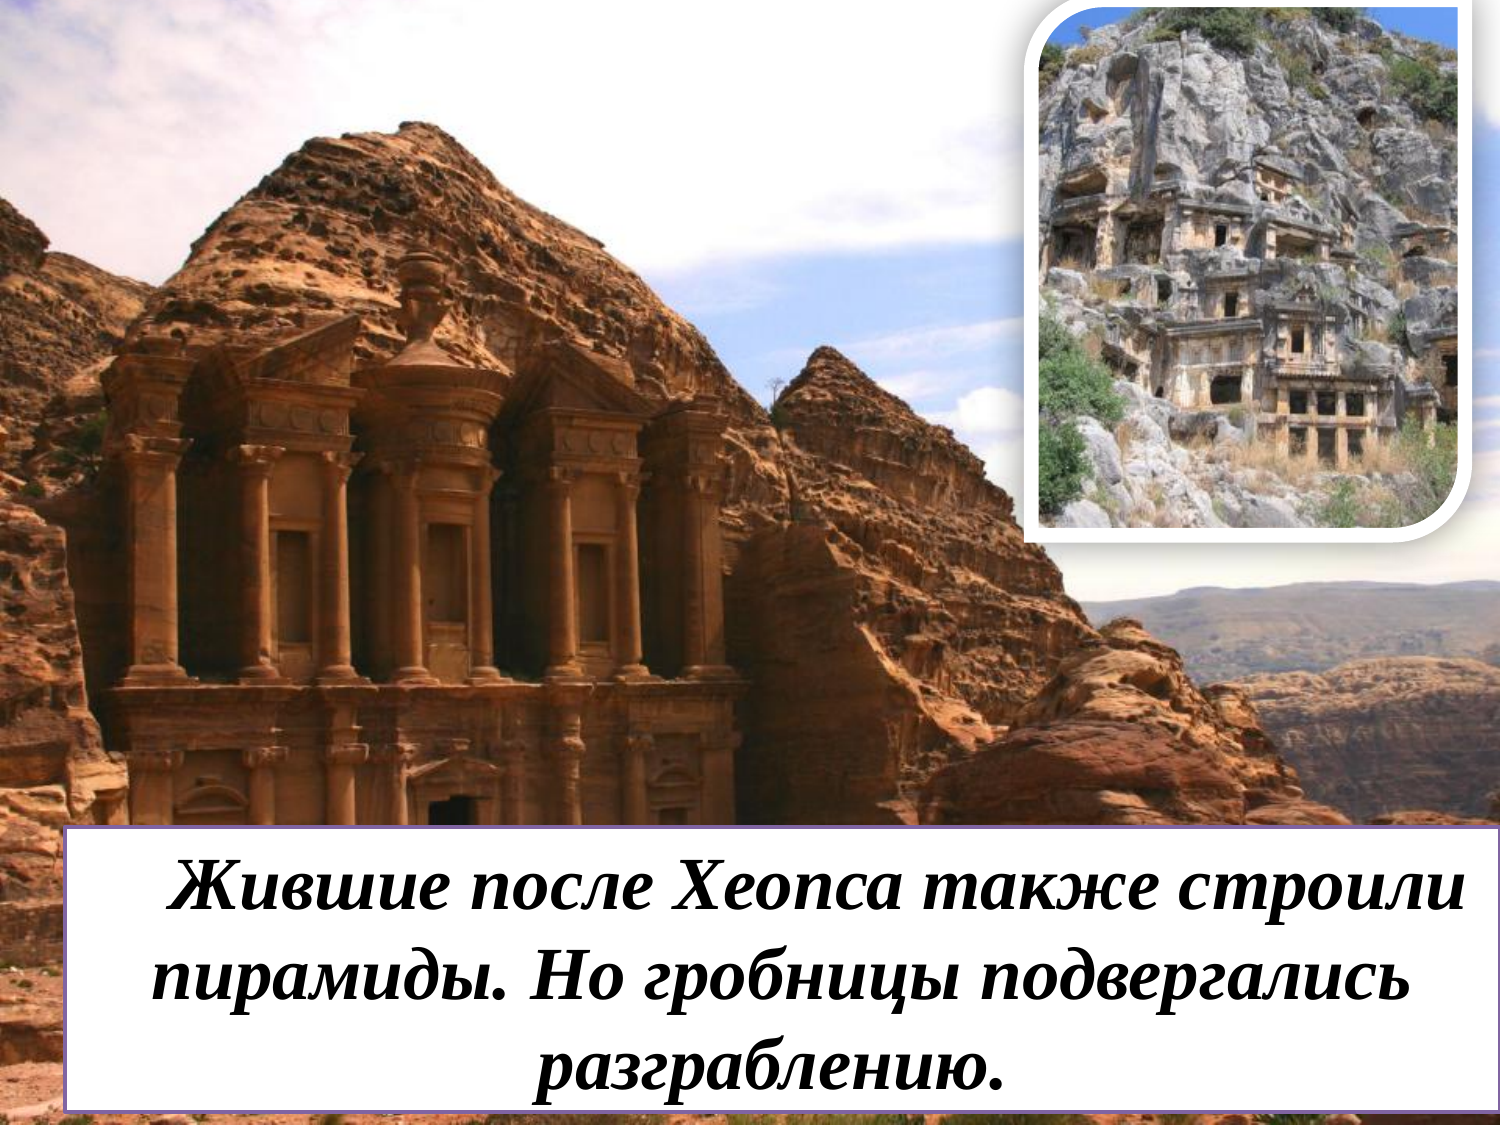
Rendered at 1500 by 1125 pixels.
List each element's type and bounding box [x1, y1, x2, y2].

list [0, 0, 1500, 1125]
picture [1030, 0, 1466, 536]
